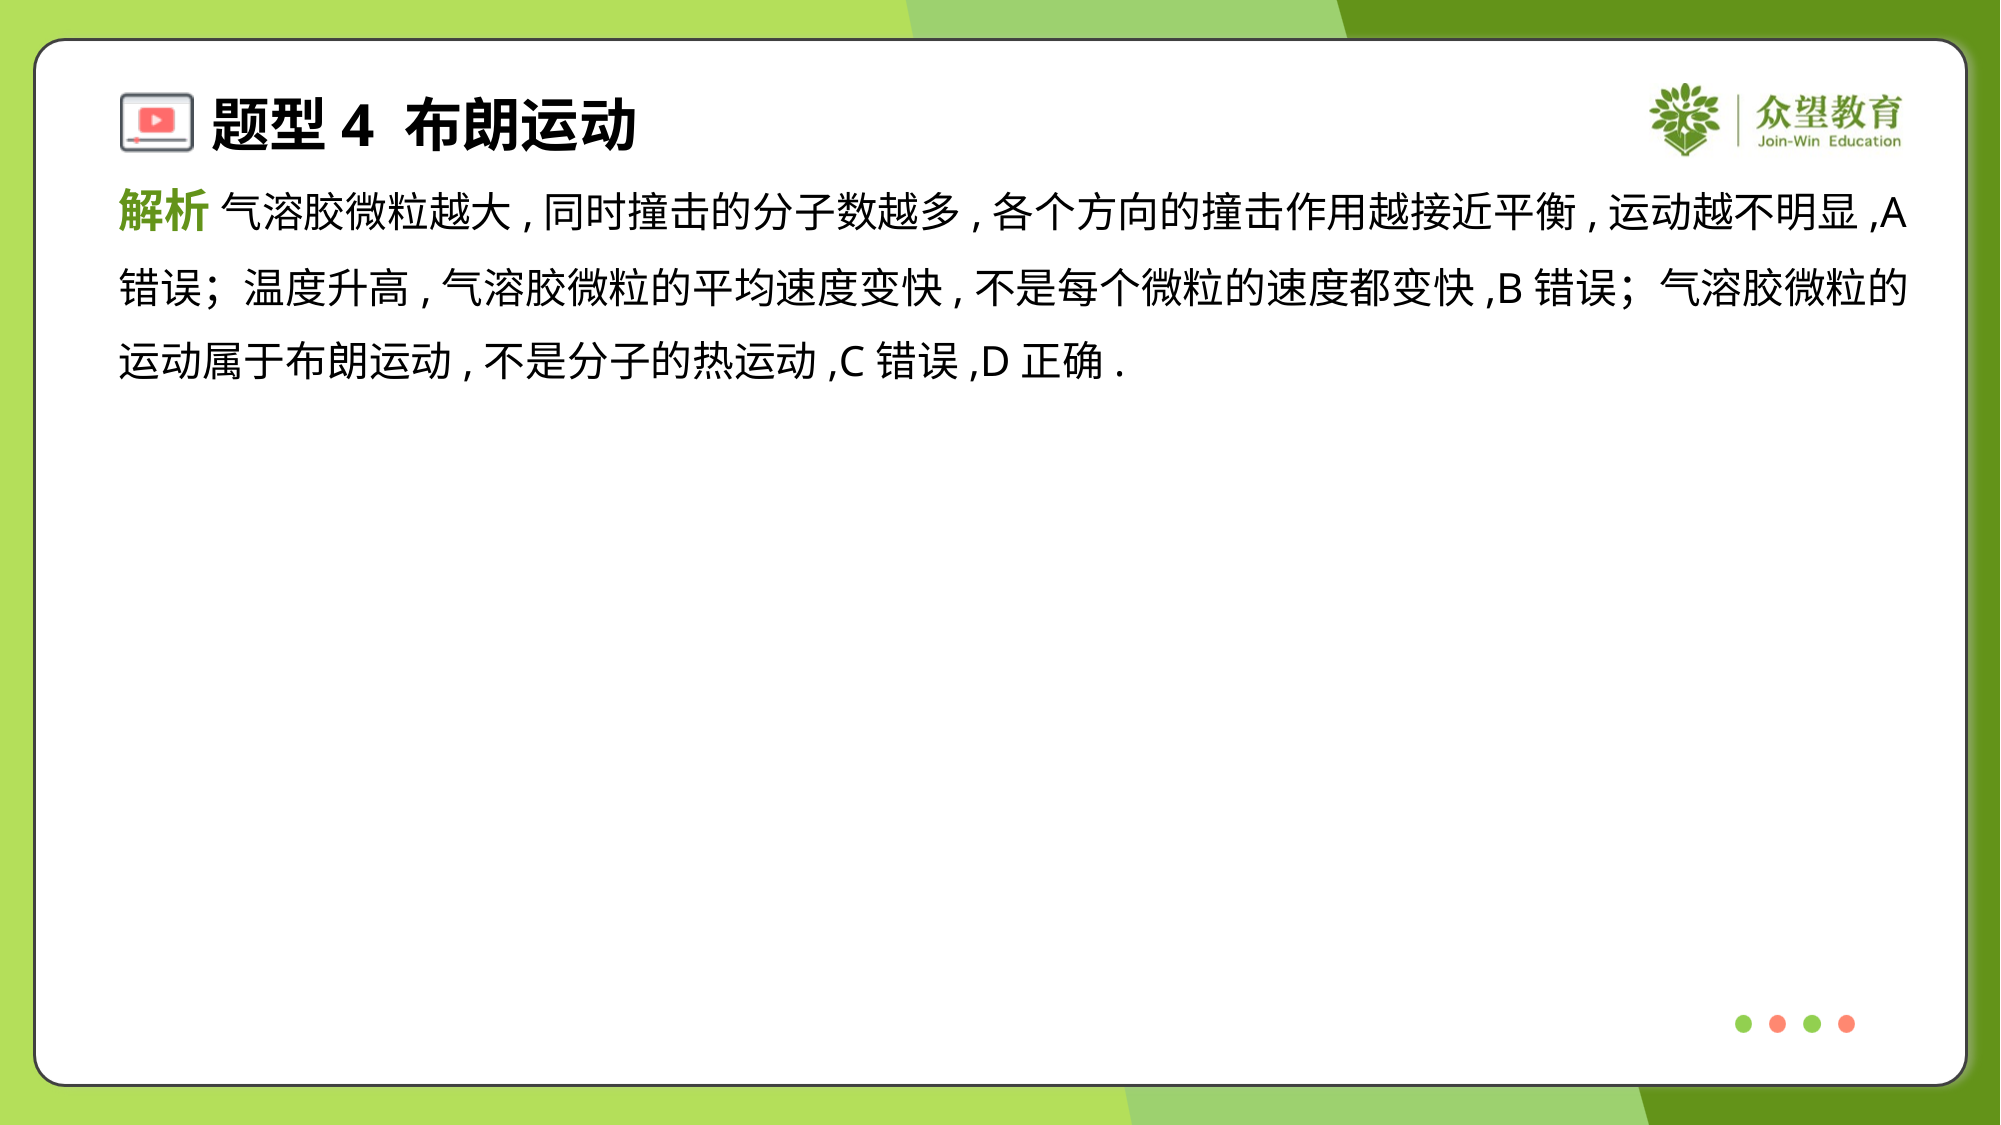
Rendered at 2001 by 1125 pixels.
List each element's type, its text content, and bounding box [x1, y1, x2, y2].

picture [0, 0, 2000, 1125]
text_box 解析 气溶胶微粒越大,同时撞击的分子数越多,各个方向的撞击作用越接近平衡,运动越不明显,A 错误；温度升高,气溶胶微粒的平均速度变快,不是每个微粒的速度都变快,B错误；气溶胶微粒的 运动属于布朗运动,不是分子的热运动,C错误,D正确. [118, 159, 1883, 377]
